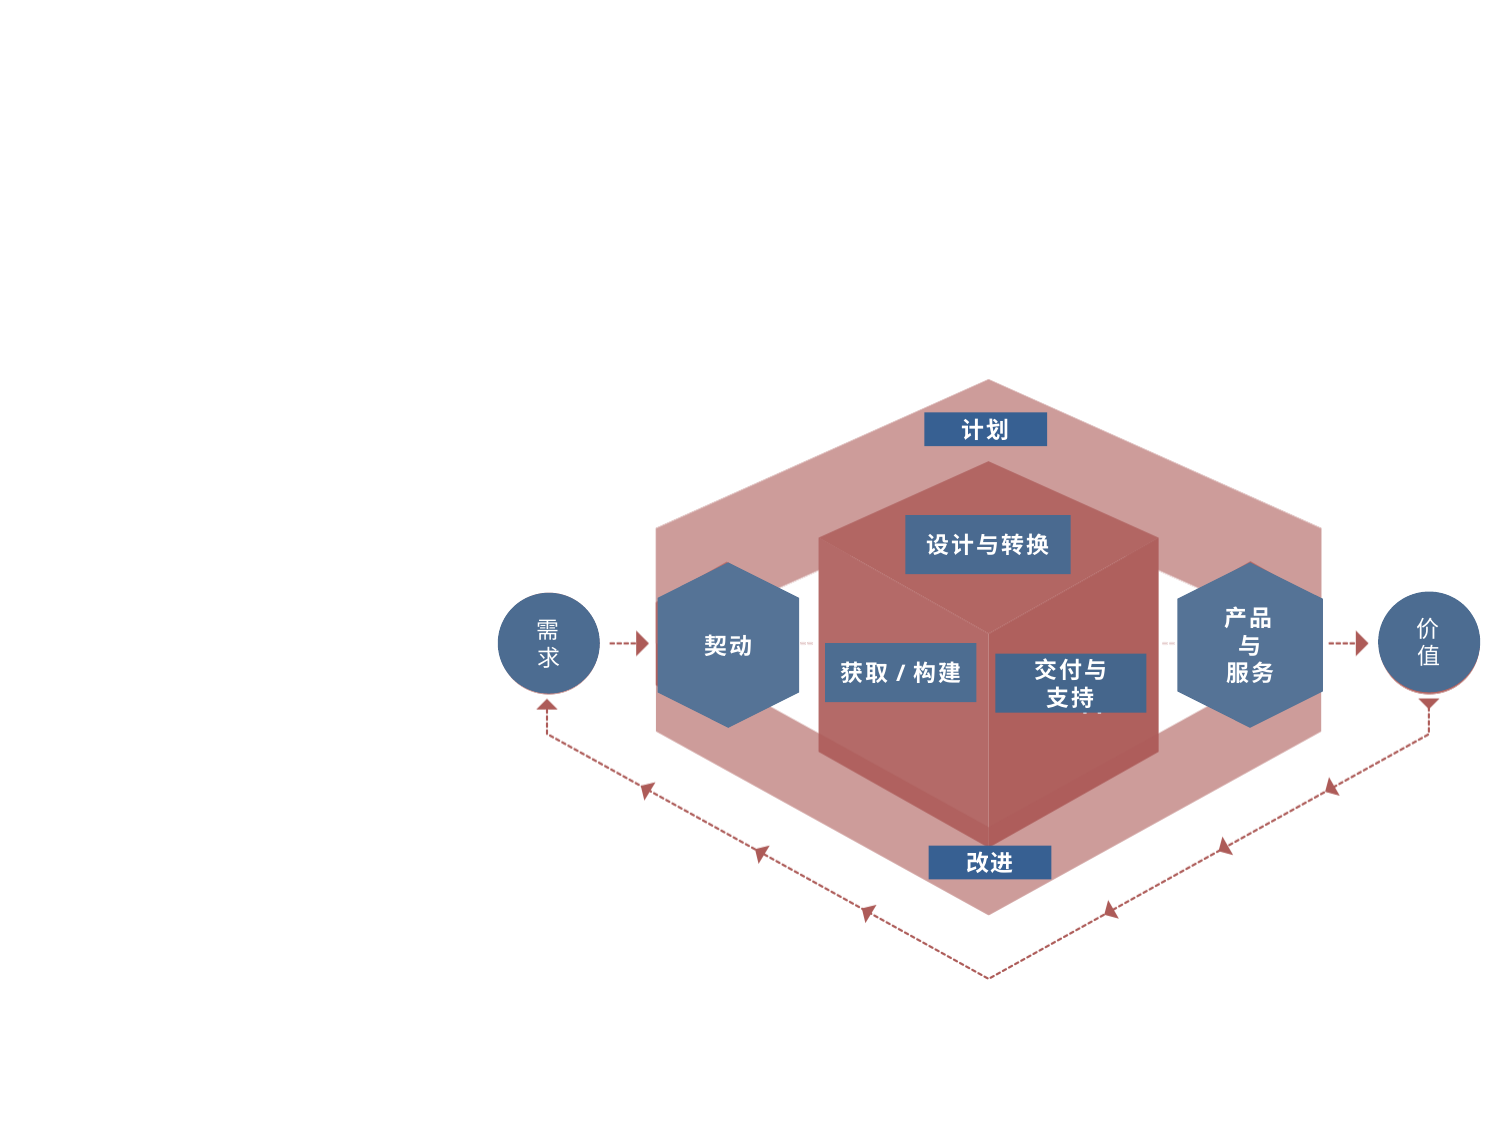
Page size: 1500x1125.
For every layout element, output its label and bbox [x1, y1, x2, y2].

picture [491, 379, 1489, 982]
text_box [500, 412, 1478, 880]
